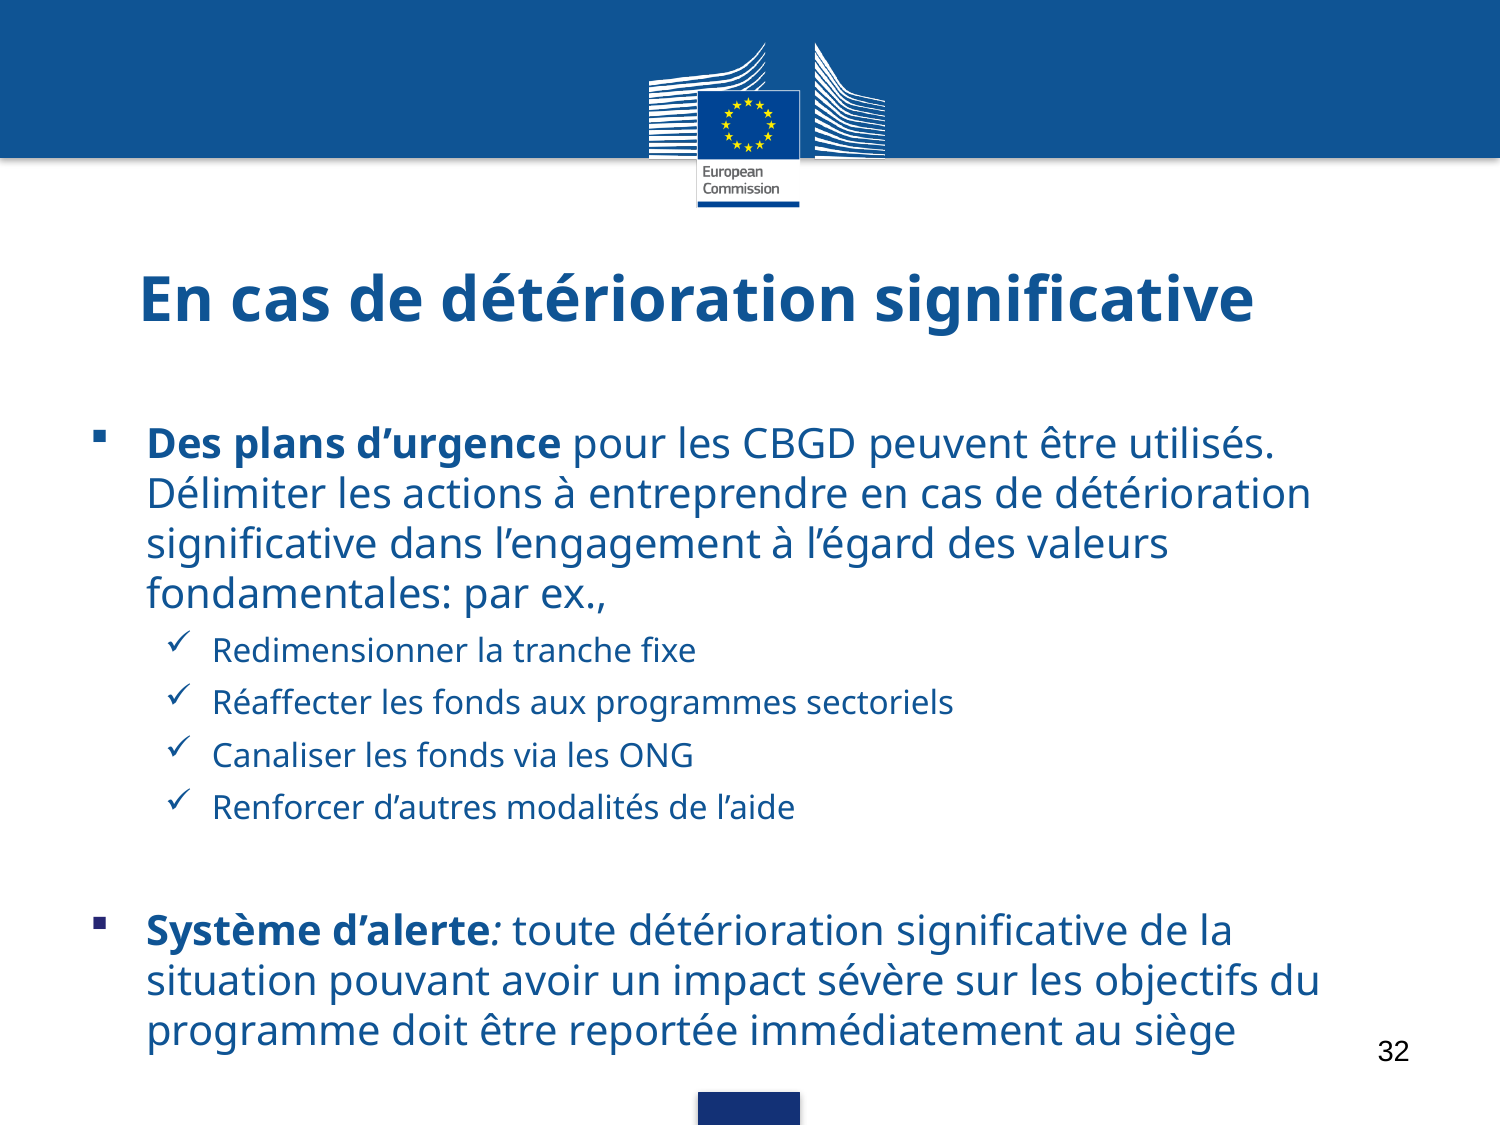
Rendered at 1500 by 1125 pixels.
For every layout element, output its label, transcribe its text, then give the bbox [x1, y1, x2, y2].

slide_number 32 [1074, 1024, 1426, 1103]
picture [649, 42, 885, 208]
list Des plans d’urgence pour les CBGD peuvent être utilisés. Délimiter les actions à entreprendre en cas de détérioration significative dans l’engagement à l’égard des valeurs fondamentales: par ex., Redimensionner la tranche fixe Réaffecter les fonds aux programmes sectoriels Canaliser les fonds via les ONG Renforcer d’autres modalités de l’aide Système d’alerte: toute détérioration significative de la situation pouvant avoir un impact sévère sur les objectifs du programme doit être reportée immédiatement au siège [74, 408, 1426, 988]
title En cas de détérioration significative [64, 219, 1416, 374]
